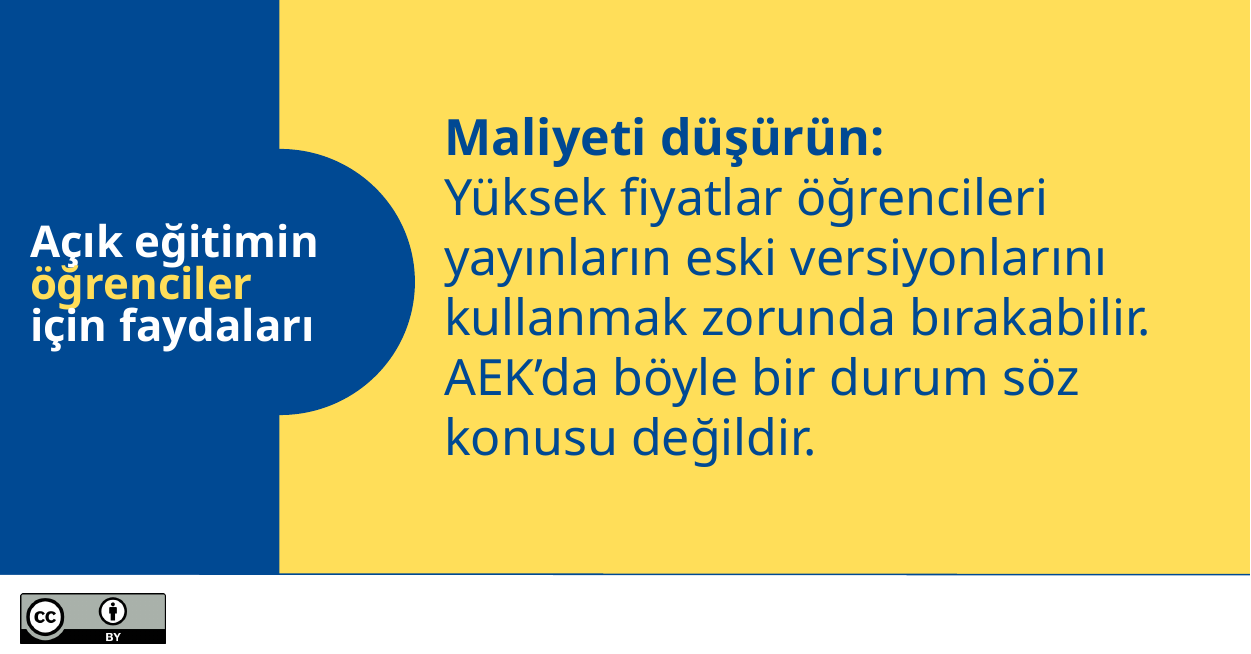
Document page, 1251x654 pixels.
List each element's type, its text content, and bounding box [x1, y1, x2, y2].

text_box Açık eğitimin öğrenciler için faydaları [15, 209, 356, 366]
text_box [0, 0, 280, 573]
text_box Maliyeti düşürün: Yüksek fiyatlar öğrencileri yayınların eski versiyonlarını kullanmak zorunda bırakabilir. AEK’da böyle bir durum söz konusu değildir. [429, 90, 1250, 481]
text_box [0, 582, 1250, 654]
picture [20, 592, 166, 645]
text_box [167, 148, 415, 416]
